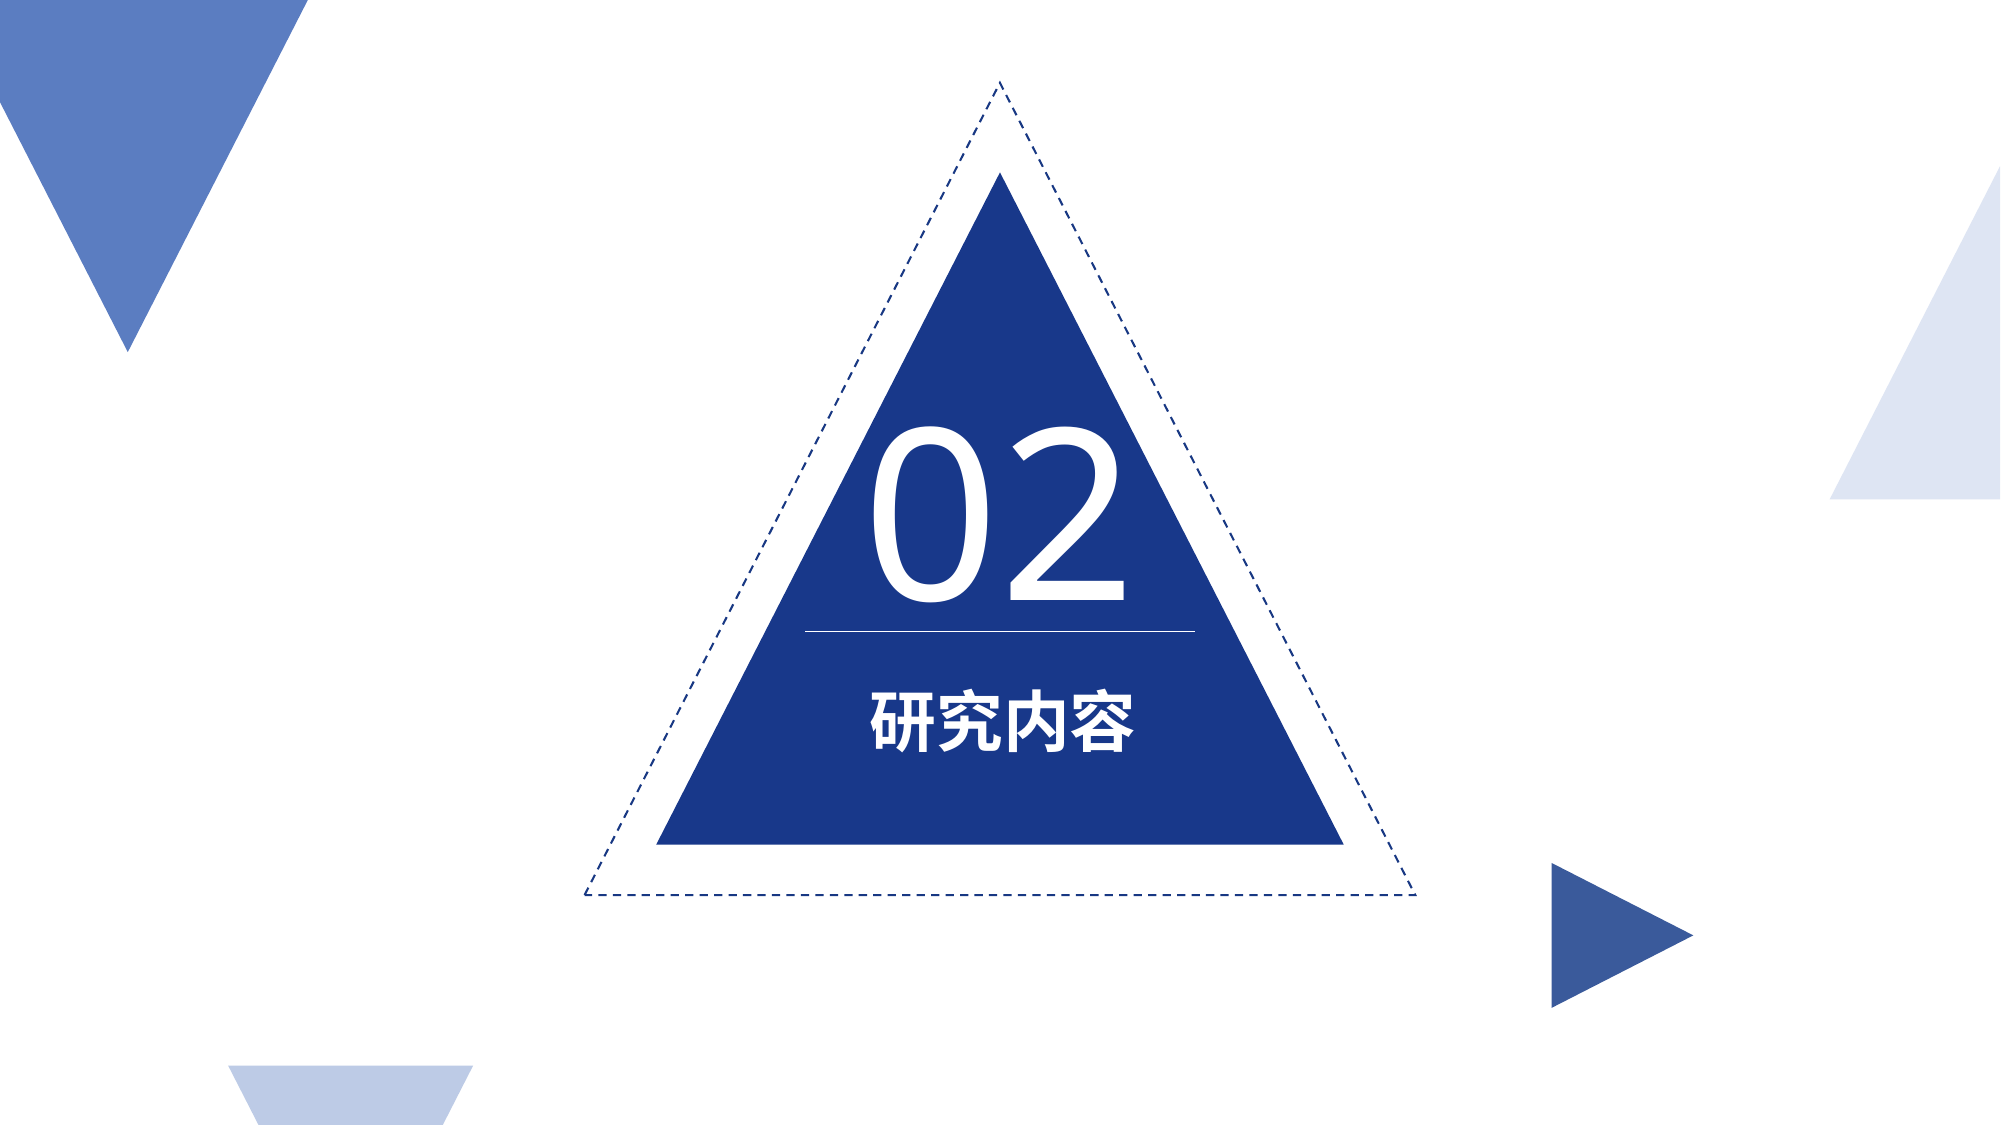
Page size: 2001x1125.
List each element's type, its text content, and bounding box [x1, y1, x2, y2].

list 研究内容 [810, 649, 1196, 800]
